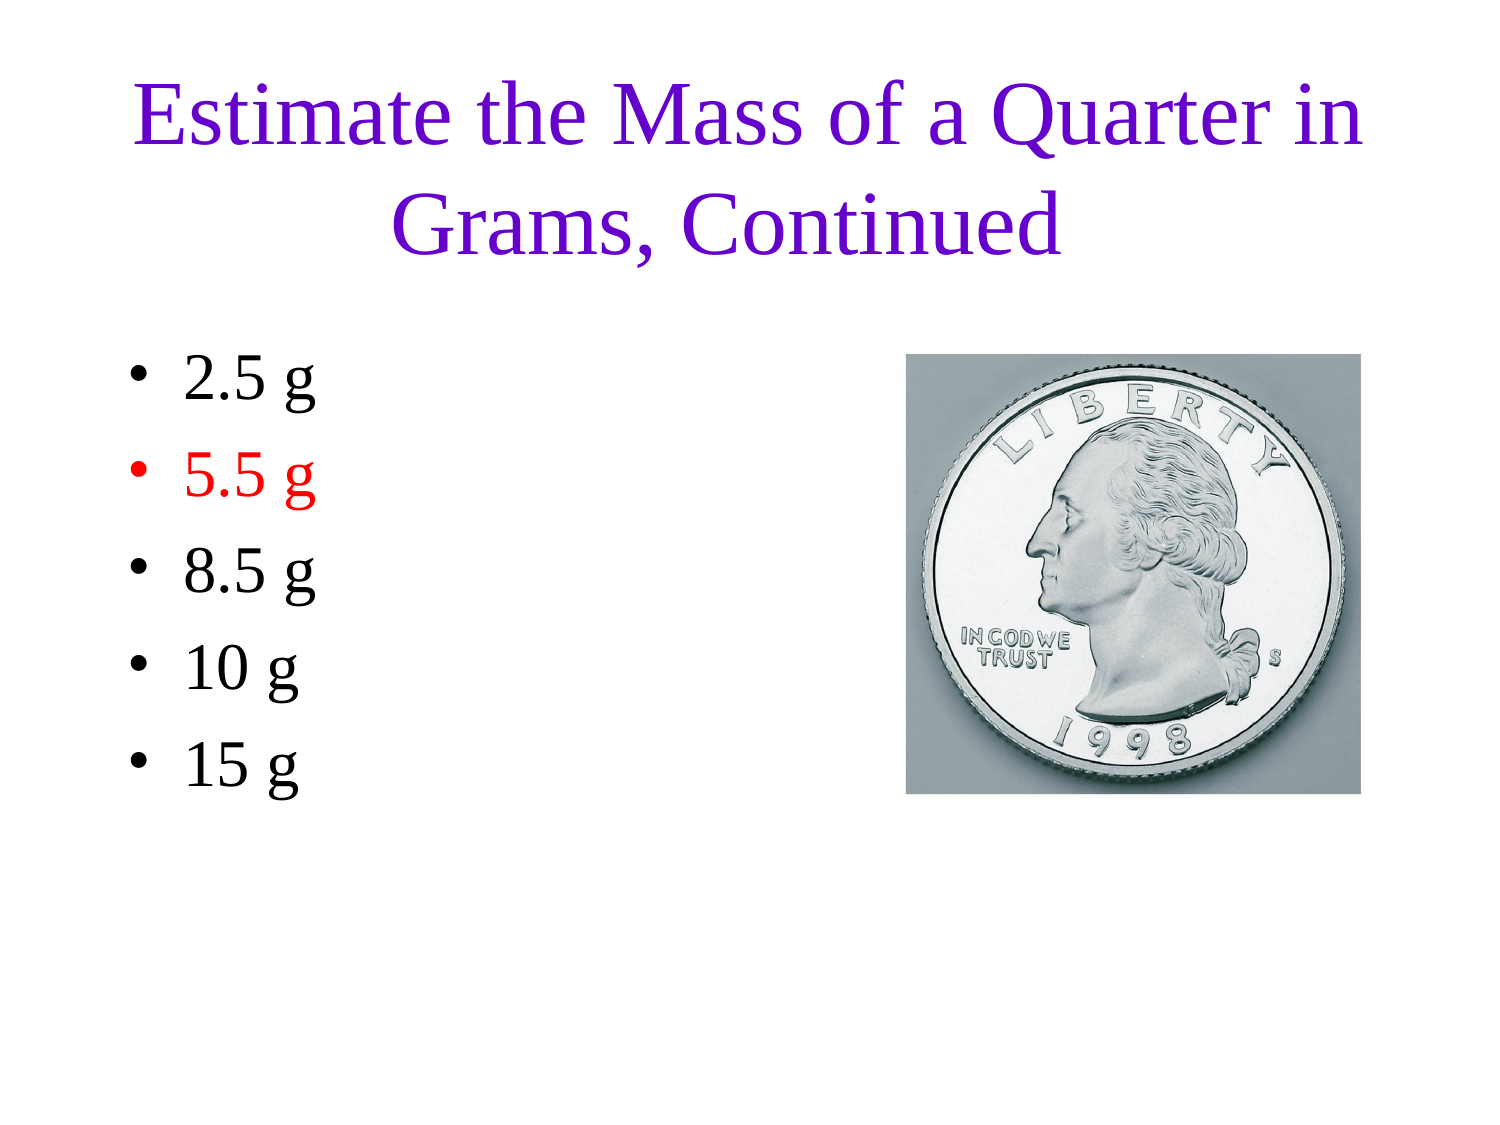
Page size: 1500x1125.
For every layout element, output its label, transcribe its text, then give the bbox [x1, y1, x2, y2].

text_box Estimate the Mass of a Quarter in Grams, Continued [74, 74, 1425, 250]
picture [899, 349, 1367, 798]
text_box 2.5 g 5.5 g 8.5 g 10 g 15 g [112, 324, 1388, 1000]
